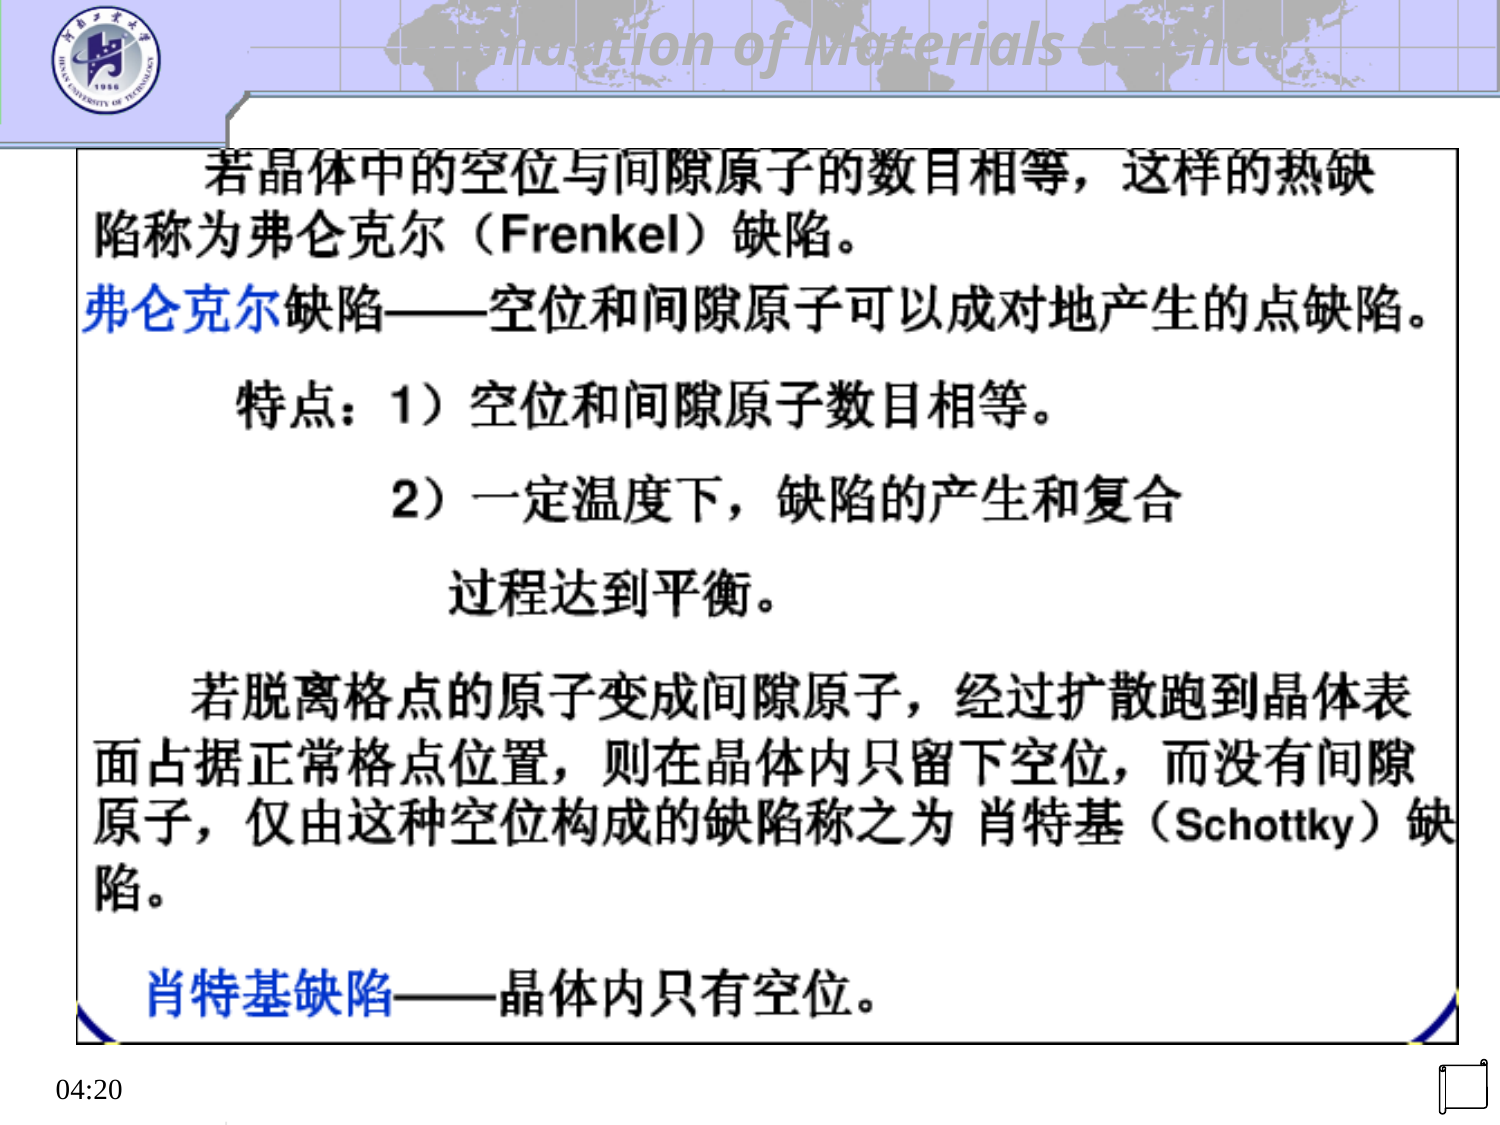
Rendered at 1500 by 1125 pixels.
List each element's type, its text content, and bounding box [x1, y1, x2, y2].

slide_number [40, 1062, 204, 1125]
text_box [1439, 1059, 1488, 1114]
footer 机电工程学院 [1021, 1058, 1497, 1125]
picture [0, 0, 1500, 1125]
